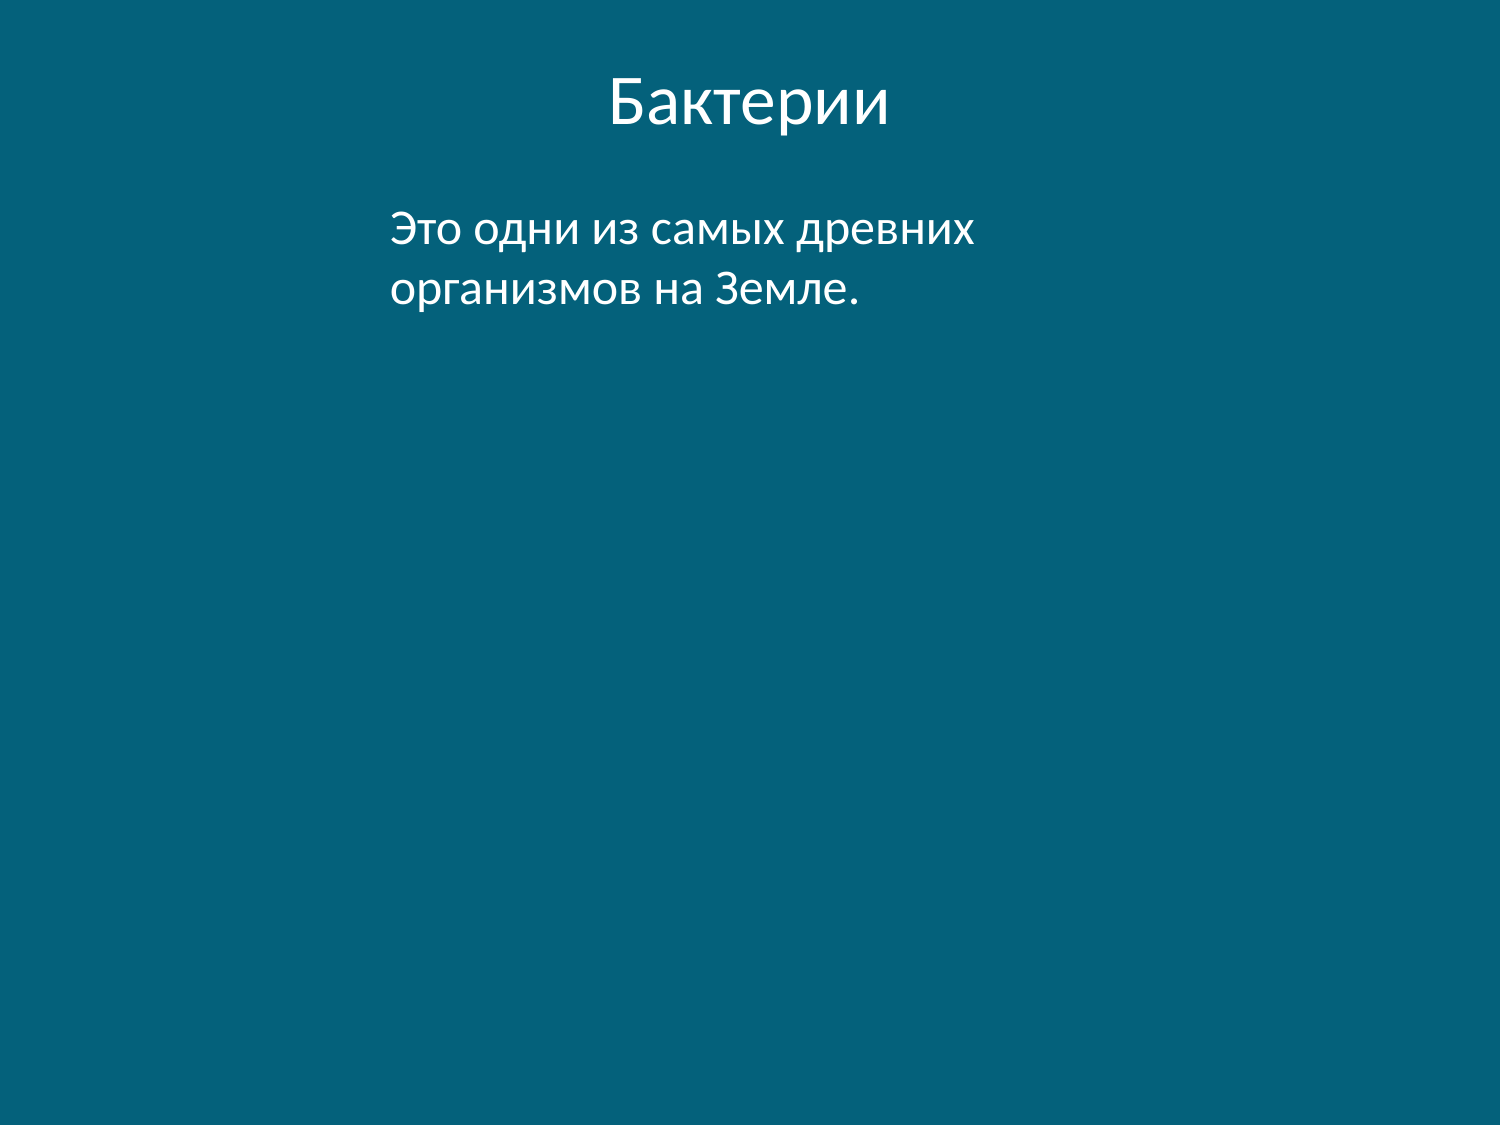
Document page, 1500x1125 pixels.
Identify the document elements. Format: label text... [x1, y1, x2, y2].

title Бактерии [75, 45, 1425, 233]
text_box Это одни из самых древних организмов на Земле. [374, 187, 1125, 323]
